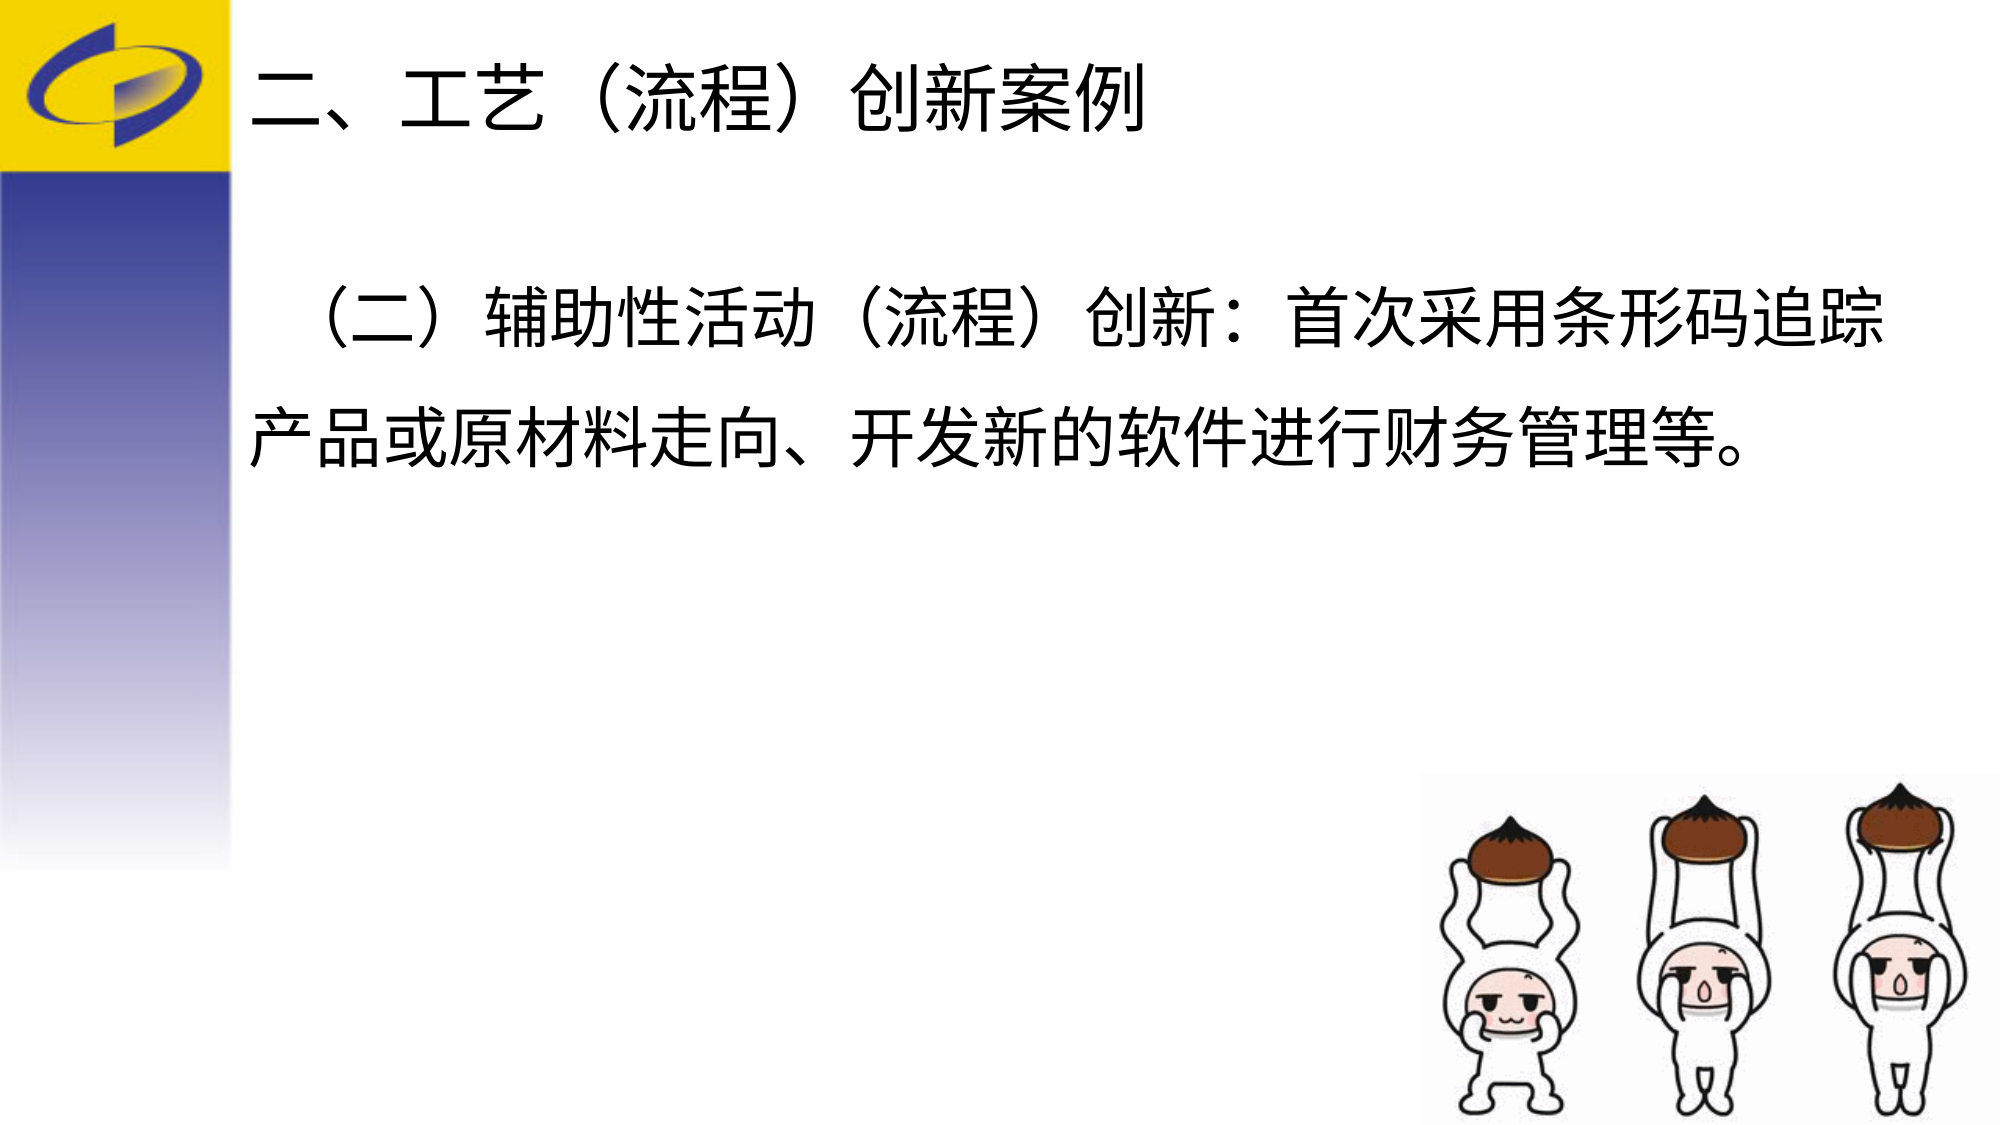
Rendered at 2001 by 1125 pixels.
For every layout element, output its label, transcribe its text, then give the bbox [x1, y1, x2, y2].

list 二、工艺（流程）创新案例 （二）辅助性活动（流程）创新：首次采用条形码追踪产品或原材料走向、开发新的软件进行财务管理等。 [233, 43, 1926, 1100]
picture [0, 0, 2000, 1125]
